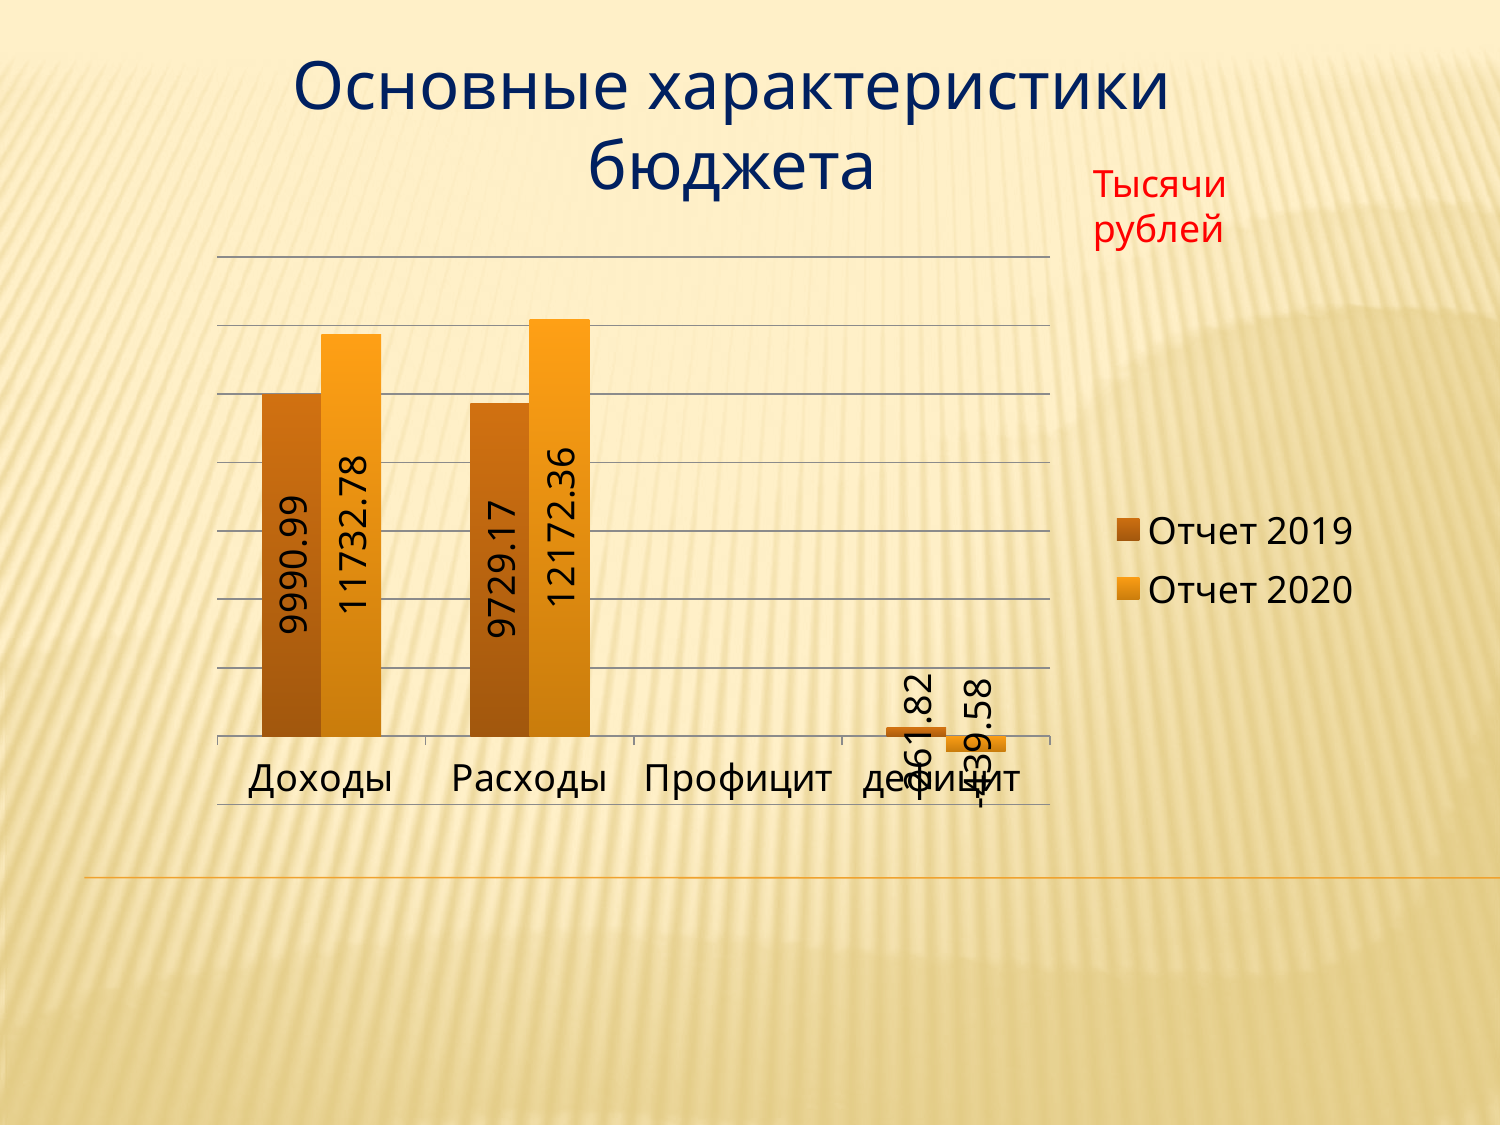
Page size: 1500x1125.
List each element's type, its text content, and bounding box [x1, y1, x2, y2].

chart [175, 234, 1380, 885]
text_box Тысячи рублей [1078, 152, 1348, 232]
text_box Основные характеристики бюджета [152, 35, 1313, 210]
